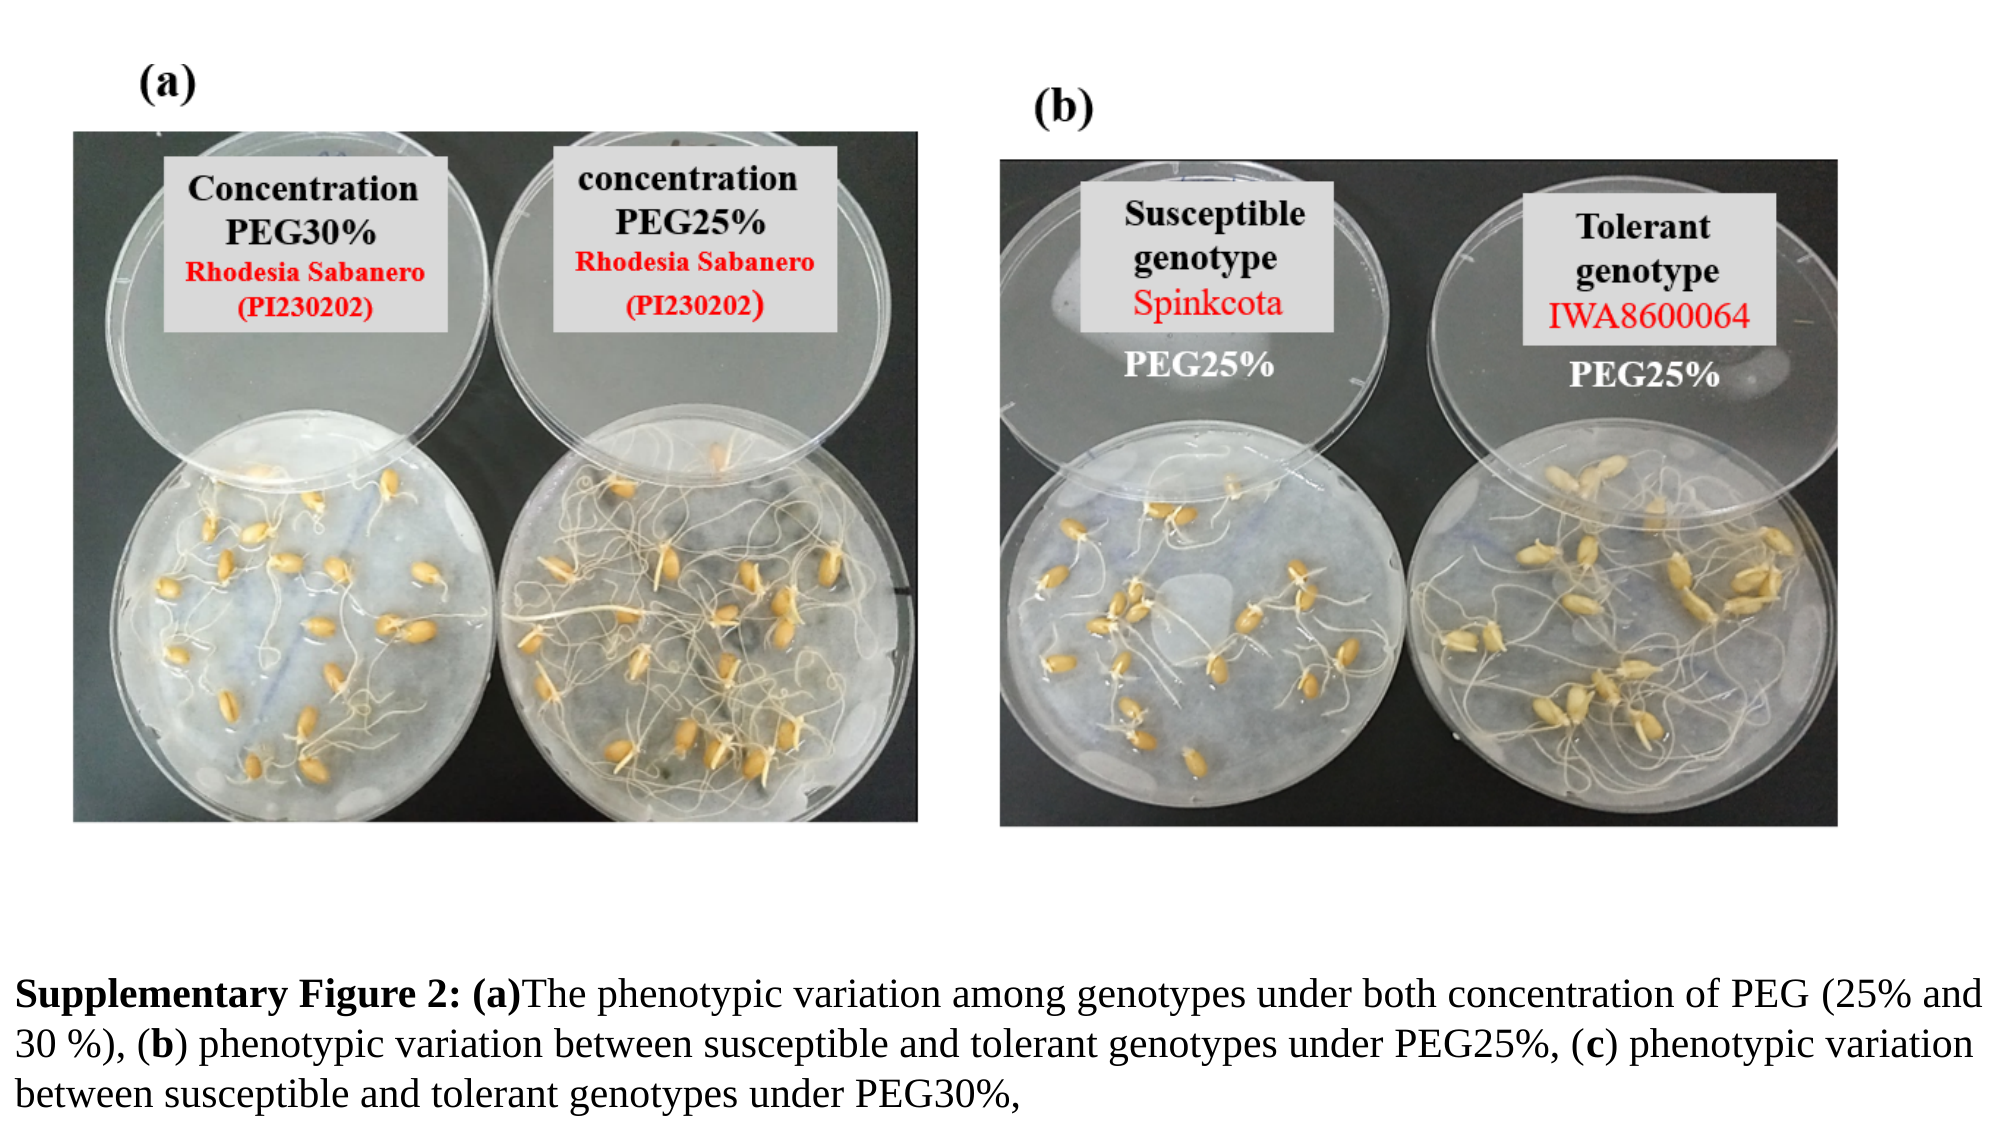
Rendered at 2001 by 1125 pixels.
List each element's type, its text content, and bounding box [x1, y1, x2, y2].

picture [48, 63, 1861, 842]
text_box Supplementary Figure 2: (a)The phenotypic variation among genotypes under both concentration of PEG (25% and 30 %), (b) phenotypic variation between susceptible and tolerant genotypes under PEG25%, (c) phenotypic variation between susceptible and tolerant genotypes under PEG30%, [0, 958, 2000, 1124]
